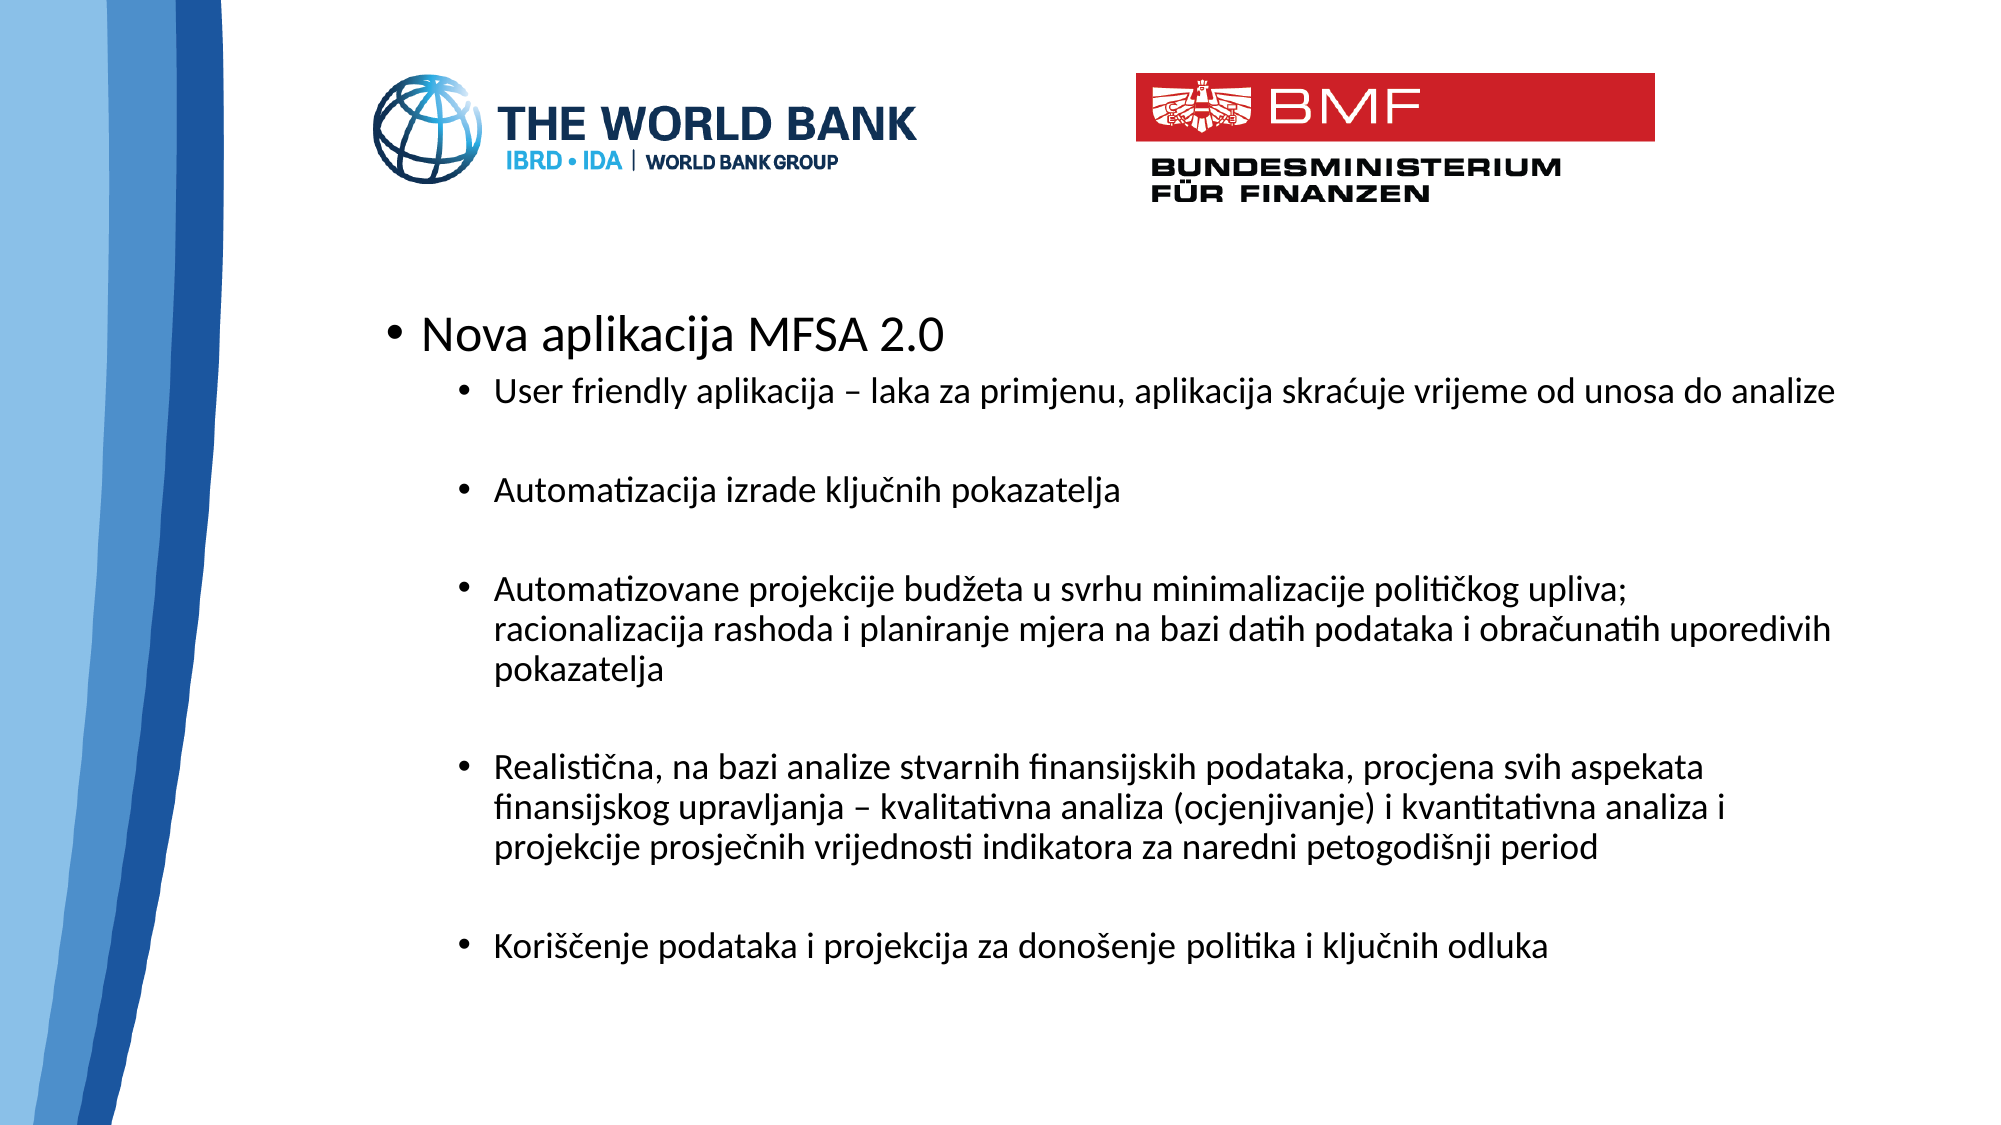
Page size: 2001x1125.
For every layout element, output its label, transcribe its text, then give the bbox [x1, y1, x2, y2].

list Nova aplikacija MFSA 2.0 User friendly aplikacija – laka za primjenu, aplikacija skraćuje vrijeme od unosa do analize Automatizacija izrade ključnih pokazatelja Automatizovane projekcije budžeta u svrhu minimalizacije političkog upliva; racionalizacija rashoda i planiranje mjera na bazi datih podataka i obračunatih uporedivih pokazatelja Realistična, na bazi analize stvarnih finansijskih podataka, procjena svih aspekata finansijskog upravljanja – kvalitativna analiza (ocjenjivanje) i kvantitativna analiza i projekcije prosječnih vrijednosti indikatora za naredni petogodišnji period Koriščenje podataka i projekcija za donošenje politika i ključnih odluka [370, 299, 1863, 1014]
picture [370, 73, 917, 185]
picture [1136, 73, 1655, 202]
picture [0, 0, 224, 1125]
